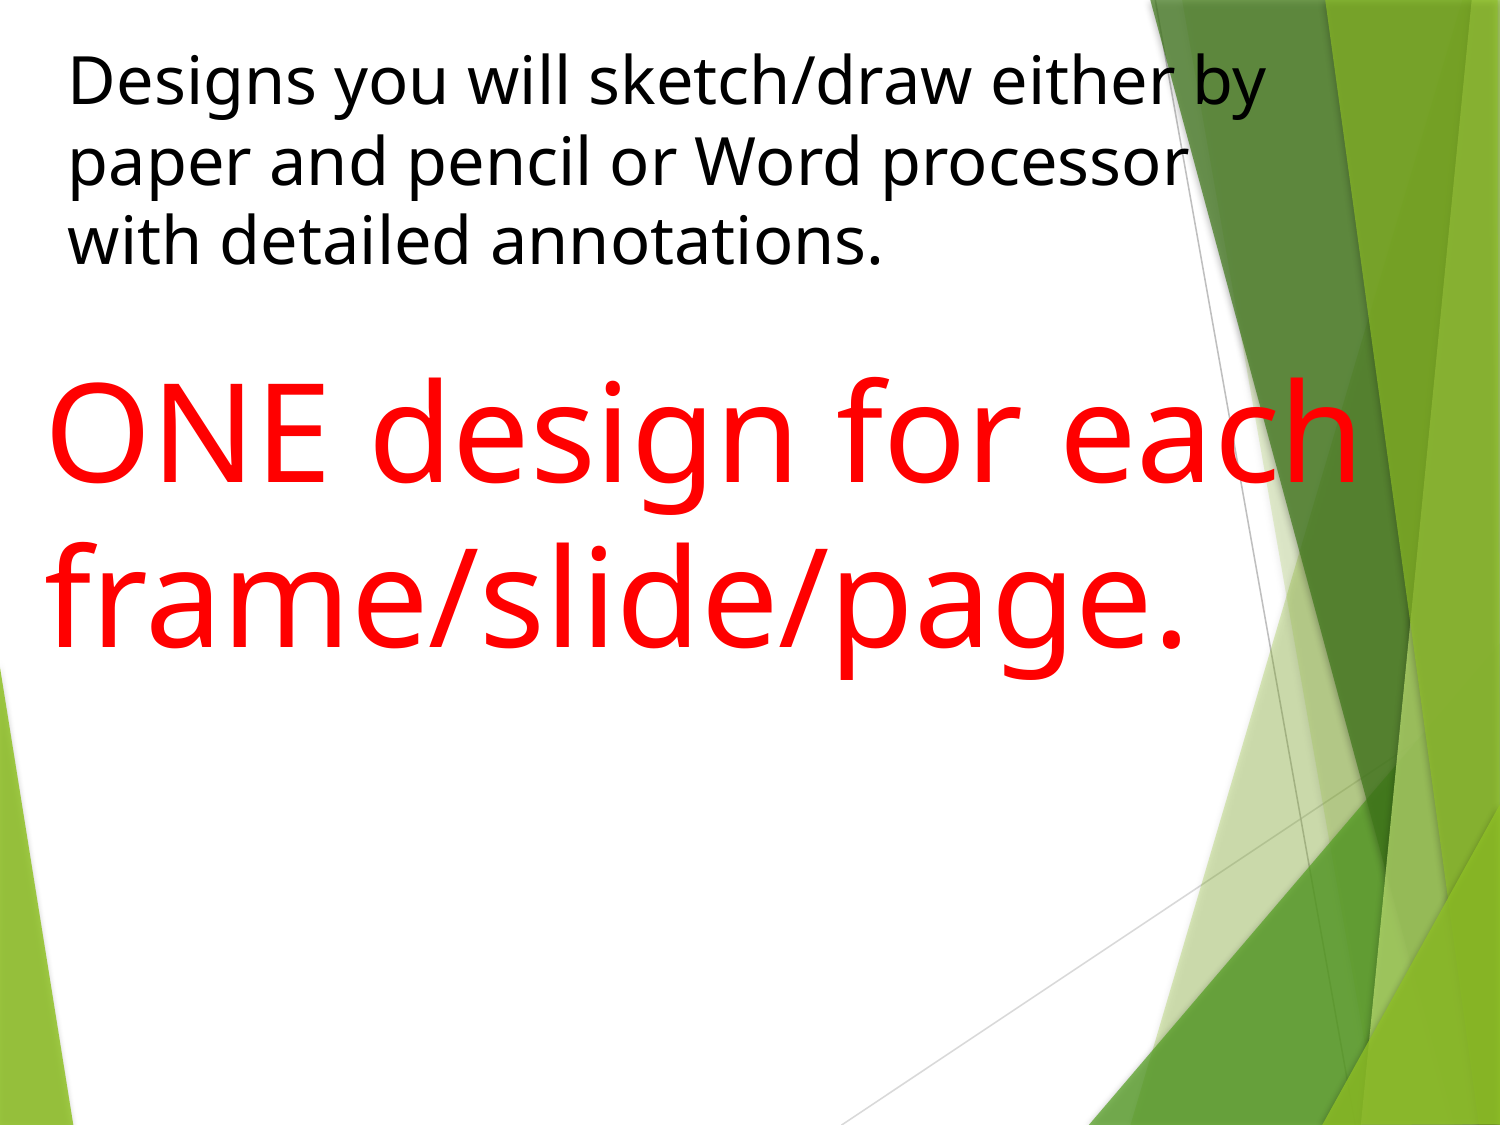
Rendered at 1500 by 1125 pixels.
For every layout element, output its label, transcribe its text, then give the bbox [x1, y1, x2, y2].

text_box ONE design for each frame/slide/page. [29, 338, 1447, 683]
text_box Designs you will sketch/draw either by paper and pencil or Word processor with detailed annotations. [53, 30, 1329, 286]
